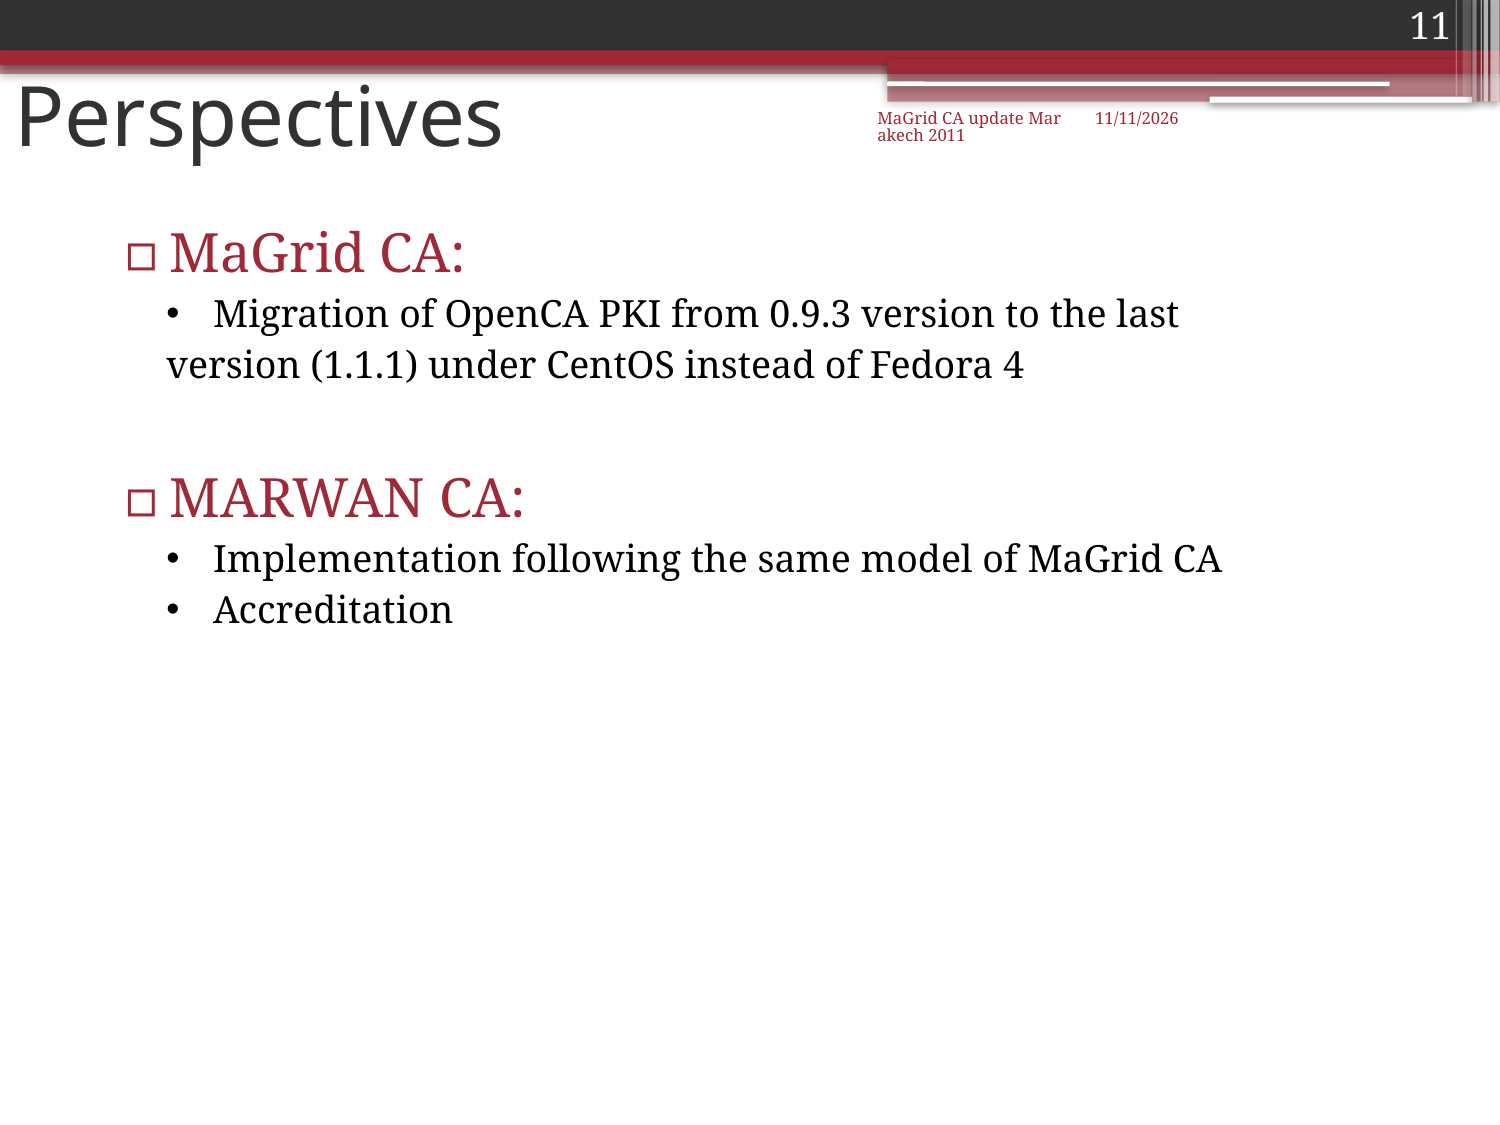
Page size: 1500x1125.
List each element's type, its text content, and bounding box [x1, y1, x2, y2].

slide_number 11 [1341, 0, 1466, 61]
list MaGrid CA: Migration of OpenCA PKI from 0.9.3 version to the last version (1.1.1) under CentOS instead of Fedora 4 MARWAN CA: Implementation following the same model of MaGrid CA Accreditation [46, 210, 1283, 886]
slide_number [1080, 100, 1238, 176]
title Perspectives [0, 23, 1236, 204]
footer MaGrid CA update Marakech 2011 [862, 100, 1080, 176]
